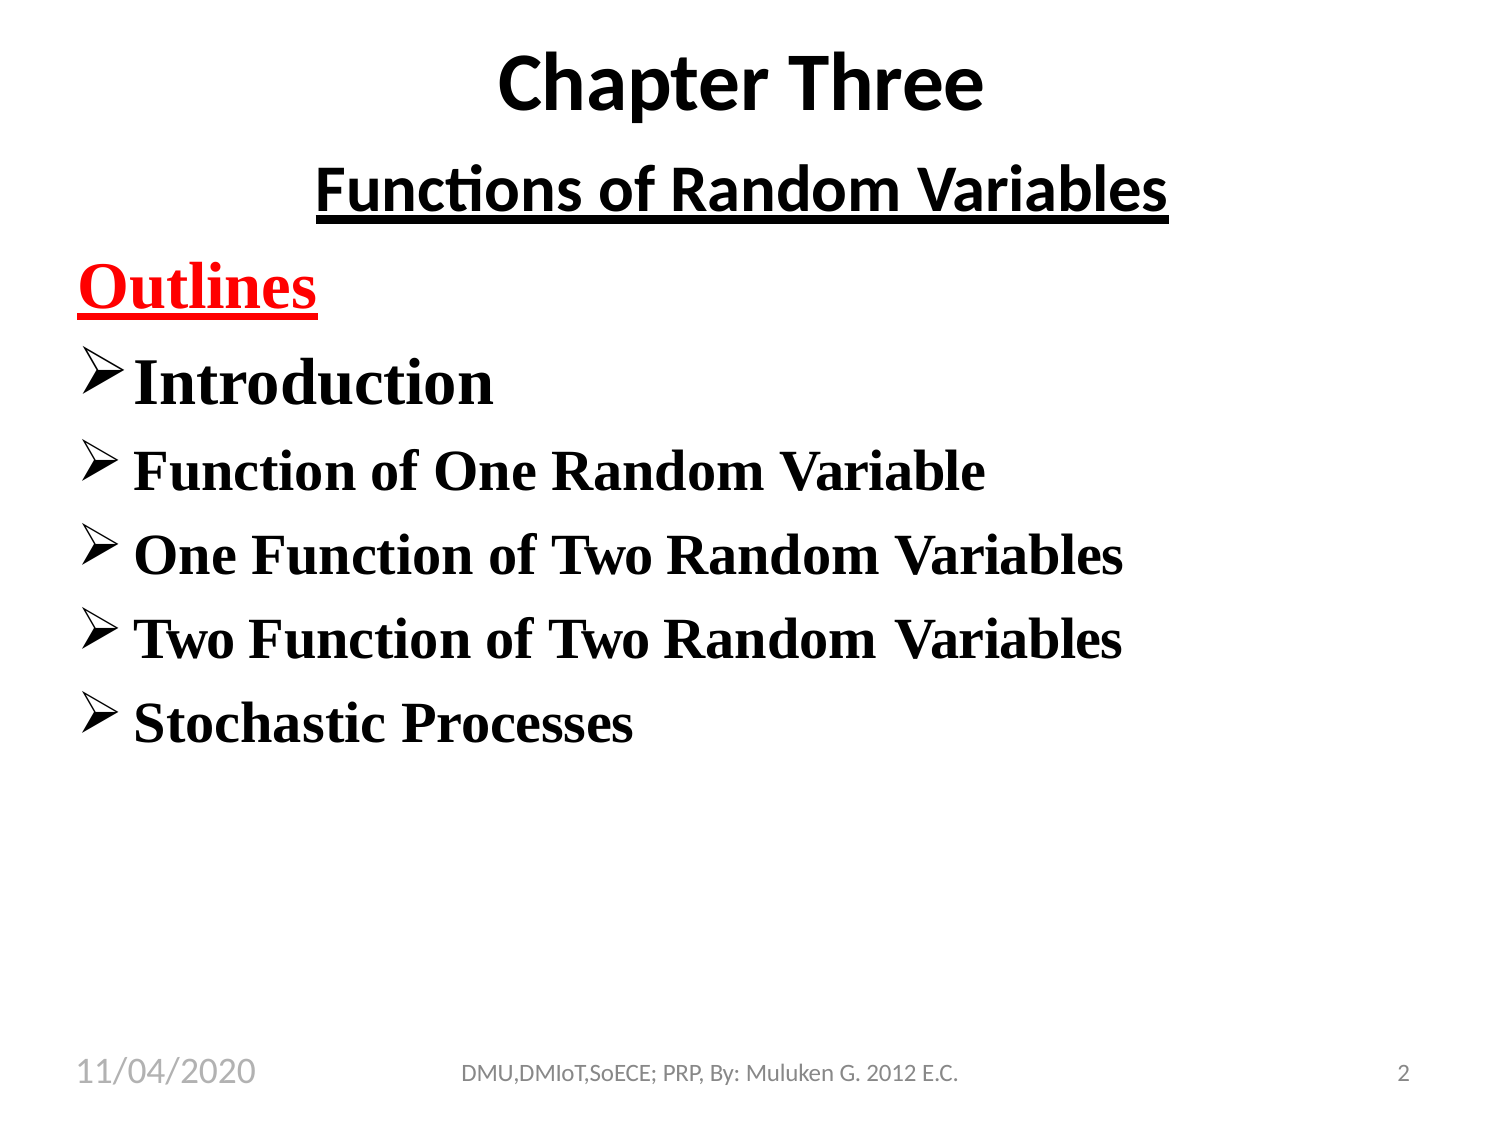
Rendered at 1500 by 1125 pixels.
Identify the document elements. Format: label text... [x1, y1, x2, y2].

footer DMU,DMIoT,SoECE; PRP, By: Muluken G. 2012 E.C. [459, 1060, 1075, 1090]
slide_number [75, 1046, 420, 1103]
text_box 2 [1390, 1060, 1417, 1087]
text_box Functions of Random Variables Outlines Introduction Function of One Random Variable One Function of Two Random Variables Two Function of Two Random Variables Stochastic Processes [75, 124, 1417, 755]
title Chapter Three [496, 25, 1250, 124]
